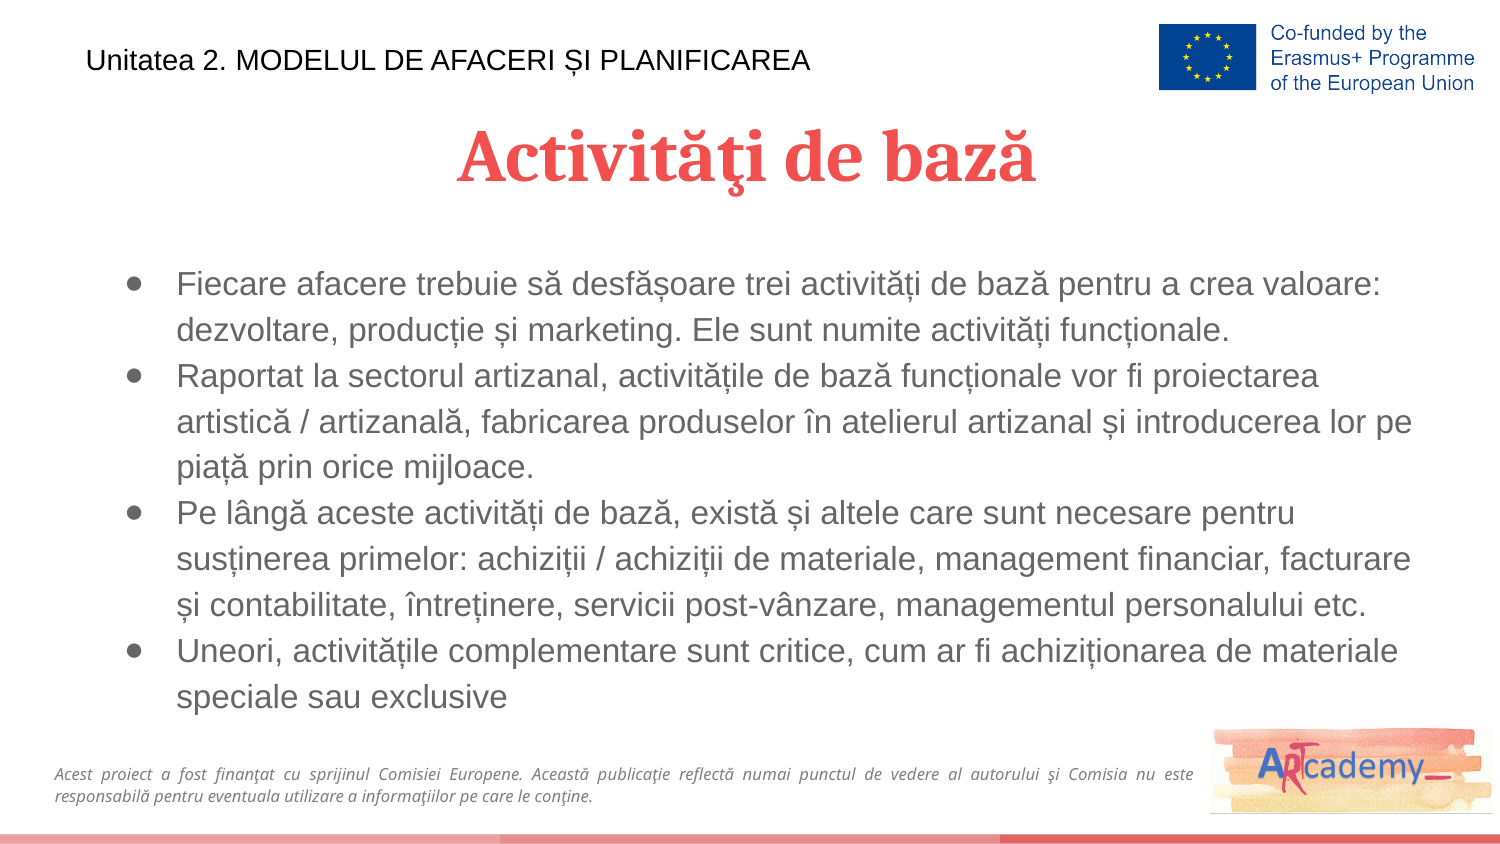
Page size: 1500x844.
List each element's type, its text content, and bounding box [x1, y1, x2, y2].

picture [1210, 709, 1493, 844]
picture [1158, 24, 1474, 94]
list Fiecare afacere trebuie să desfășoare trei activități de bază pentru a crea valoare: dezvoltare, producție și marketing. Ele sunt numite activități funcționale. Raportat la sectorul artizanal, activitățile de bază funcționale vor fi proiectarea artistică / artizanală, fabricarea produselor în atelierul artizanal și introducerea lor pe piață prin orice mijloace. Pe lângă aceste activități de bază, există și altele care sunt necesare pentru susținerea primelor: achiziții / achiziții de materiale, management financiar, facturare și contabilitate, întreținere, servicii post-vânzare, managementul personalului etc. Uneori, activitățile complementare sunt critice, cum ar fi achiziționarea de materiale speciale sau exclusive [86, 241, 1436, 754]
title Activităţi de bază [9, 112, 1487, 212]
text_box Unitatea 2. MODELUL DE AFACERI ȘI PLANIFICAREA [70, 33, 867, 84]
text_box Acest proiect a fost finanţat cu sprijinul Comisiei Europene. Această publicaţie reflectă numai punctul de vedere al autorului şi Comisia nu este responsabilă pentru eventuala utilizare a informaţiilor pe care le conţine. [39, 754, 1205, 808]
